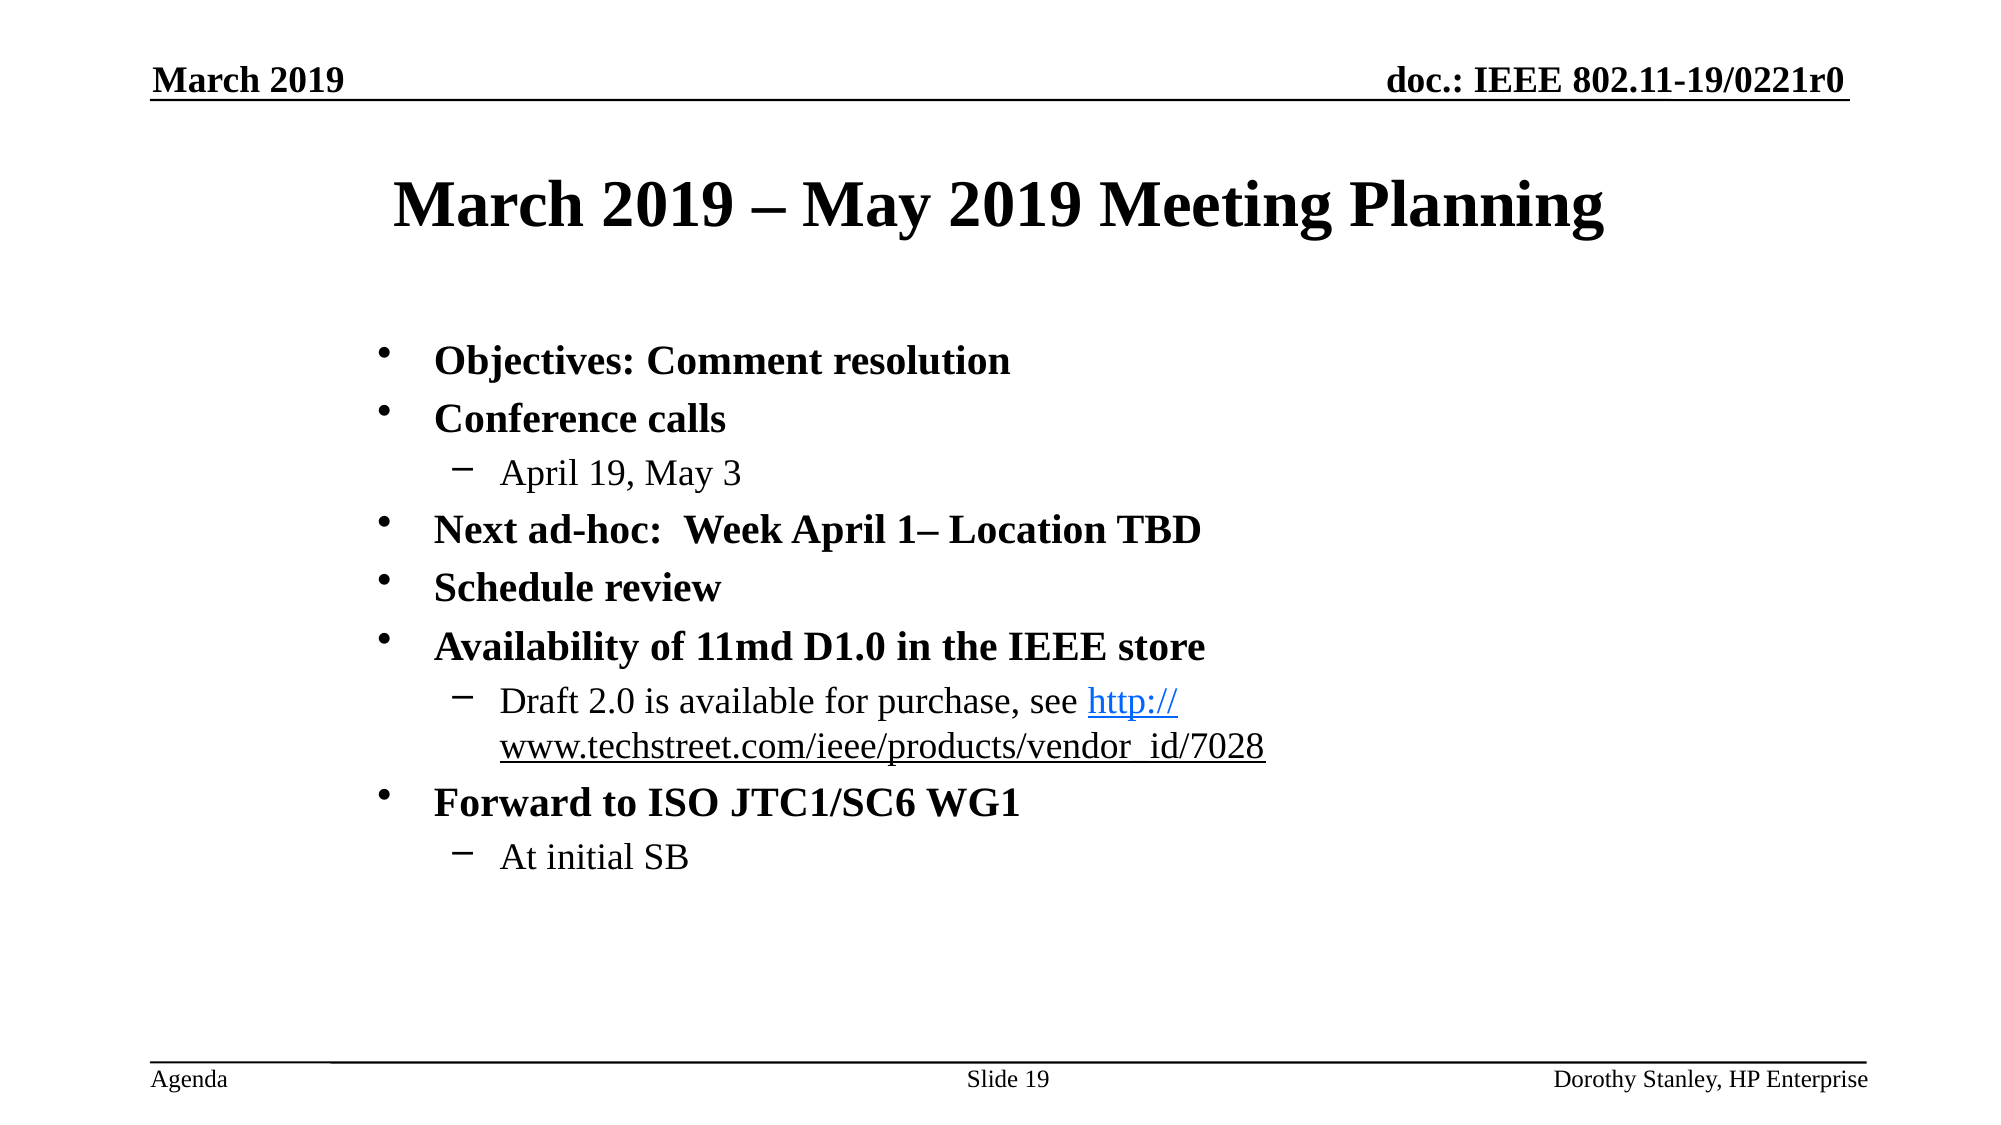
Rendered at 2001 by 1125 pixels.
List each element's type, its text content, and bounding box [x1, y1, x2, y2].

footer Dorothy Stanley, HP Enterprise [1549, 1062, 1869, 1093]
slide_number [152, 54, 567, 100]
list Objectives: Comment resolution Conference calls April 19, May 3 Next ad-hoc: Week April 1– Location TBD Schedule review Availability of 11md D1.0 in the IEEE store Draft 2.0 is available for purchase, see http://www.techstreet.com/ieee/products/vendor_id/7028 Forward to ISO JTC1/SC6 WG1 At initial SB [362, 324, 1638, 1013]
title March 2019 – May 2019 Meeting Planning [150, 112, 1850, 288]
slide_number Slide 19 [966, 1062, 1051, 1093]
